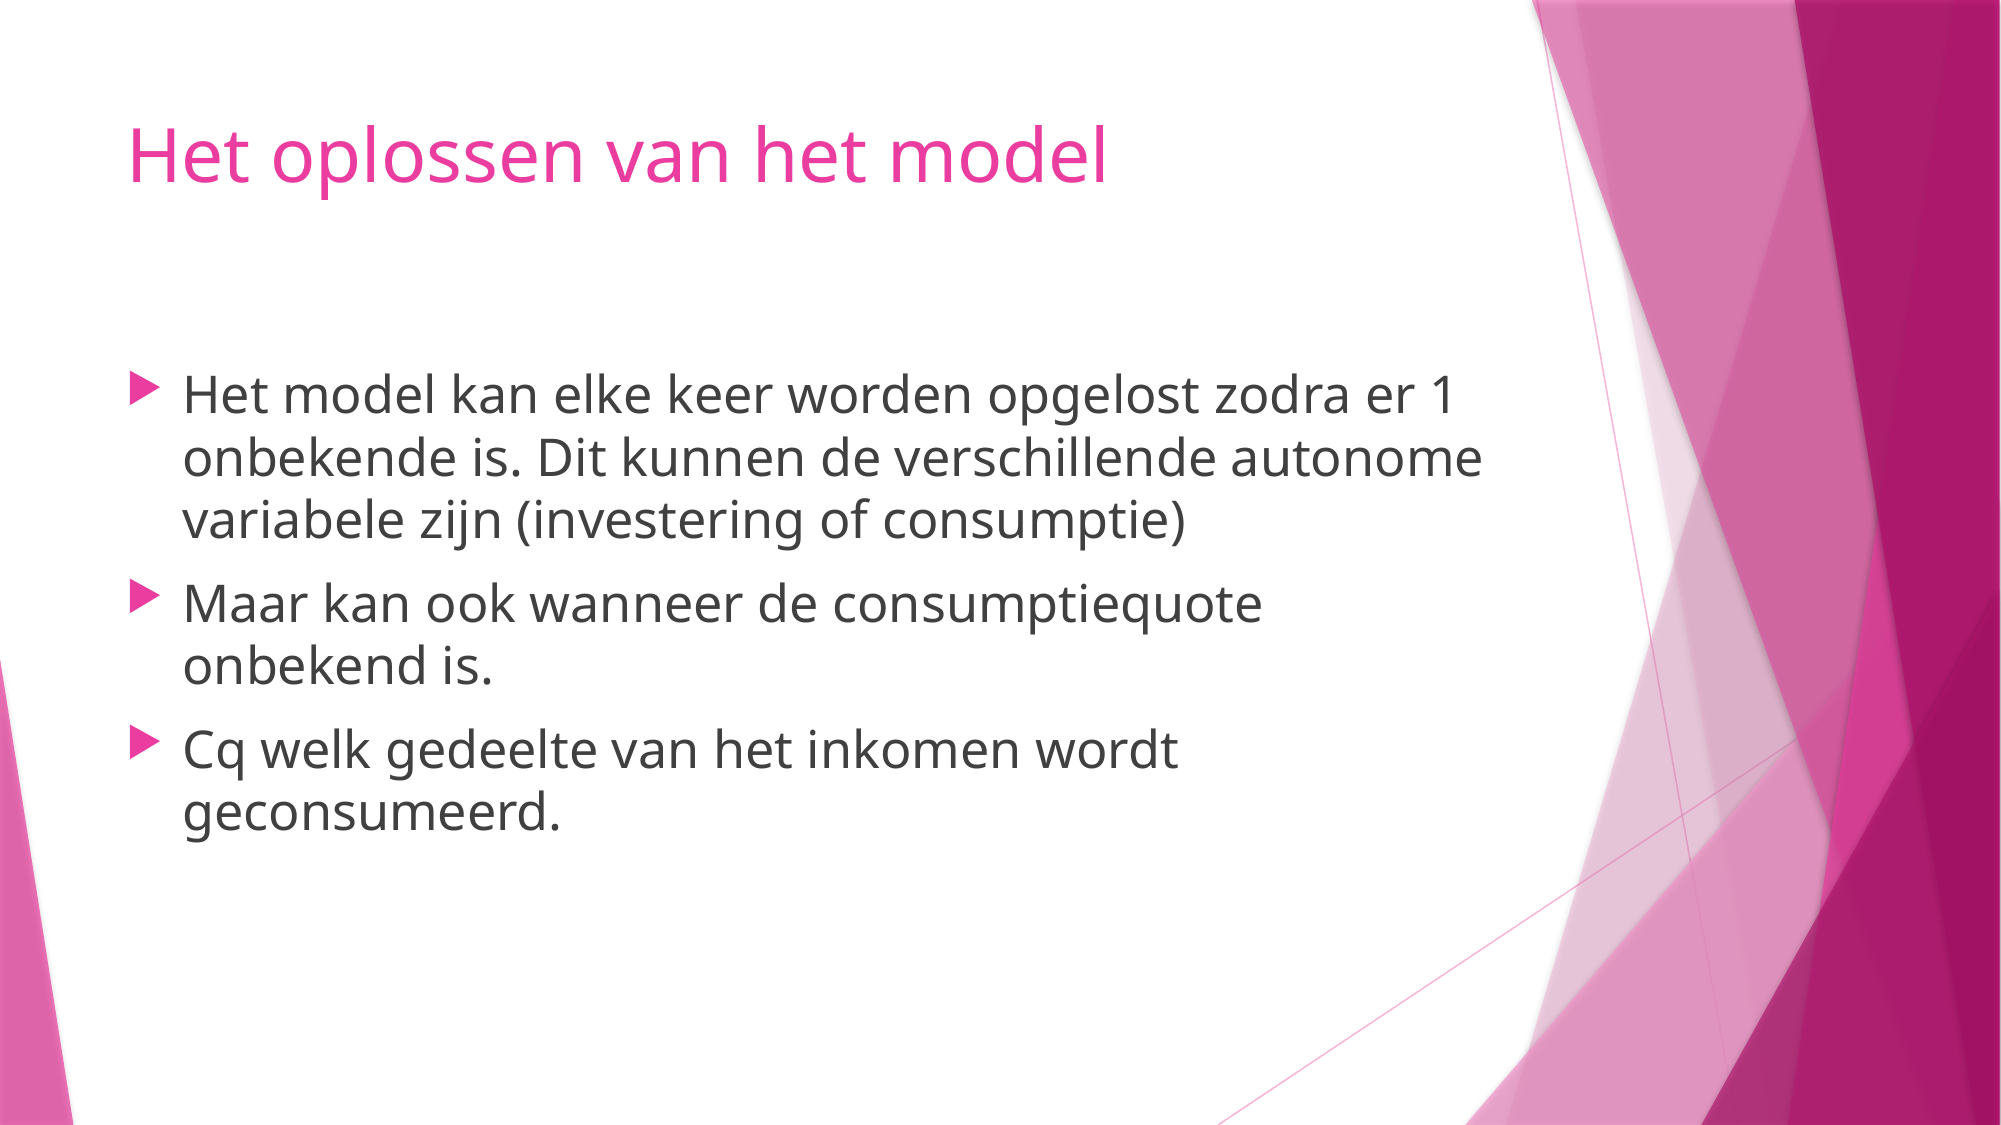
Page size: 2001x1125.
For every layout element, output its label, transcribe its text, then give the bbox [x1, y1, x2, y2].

list Het model kan elke keer worden opgelost zodra er 1 onbekende is. Dit kunnen de verschillende autonome variabele zijn (investering of consumptie) Maar kan ook wanneer de consumptiequote onbekend is. Cq welk gedeelte van het inkomen wordt geconsumeerd. [111, 354, 1522, 992]
title Het oplossen van het model [111, 99, 1522, 317]
